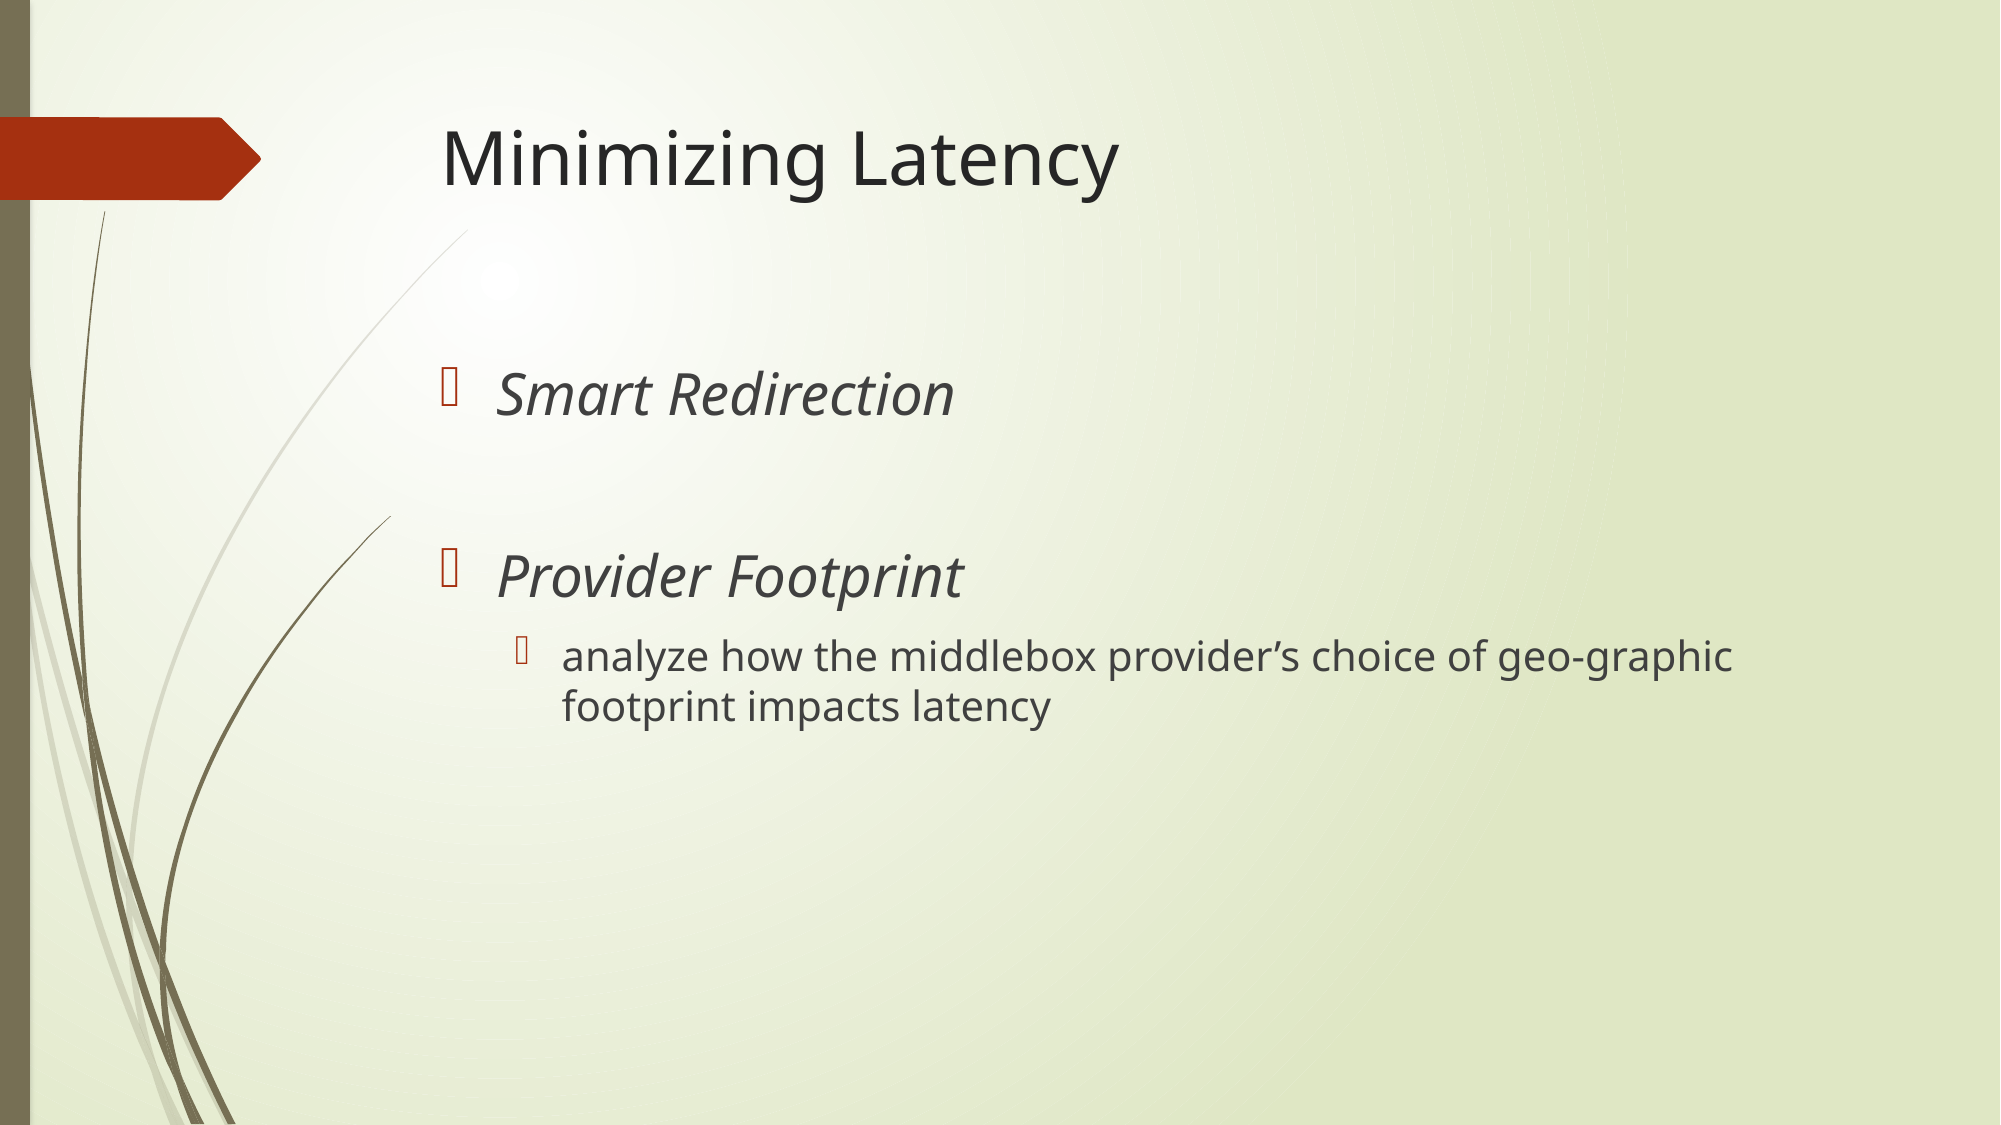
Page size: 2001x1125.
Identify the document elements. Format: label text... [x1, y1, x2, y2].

title Minimizing Latency [425, 102, 1888, 313]
list Smart Redirection Provider Footprint analyze how the middlebox provider’s choice of geo-graphic footprint impacts latency [424, 350, 1888, 970]
